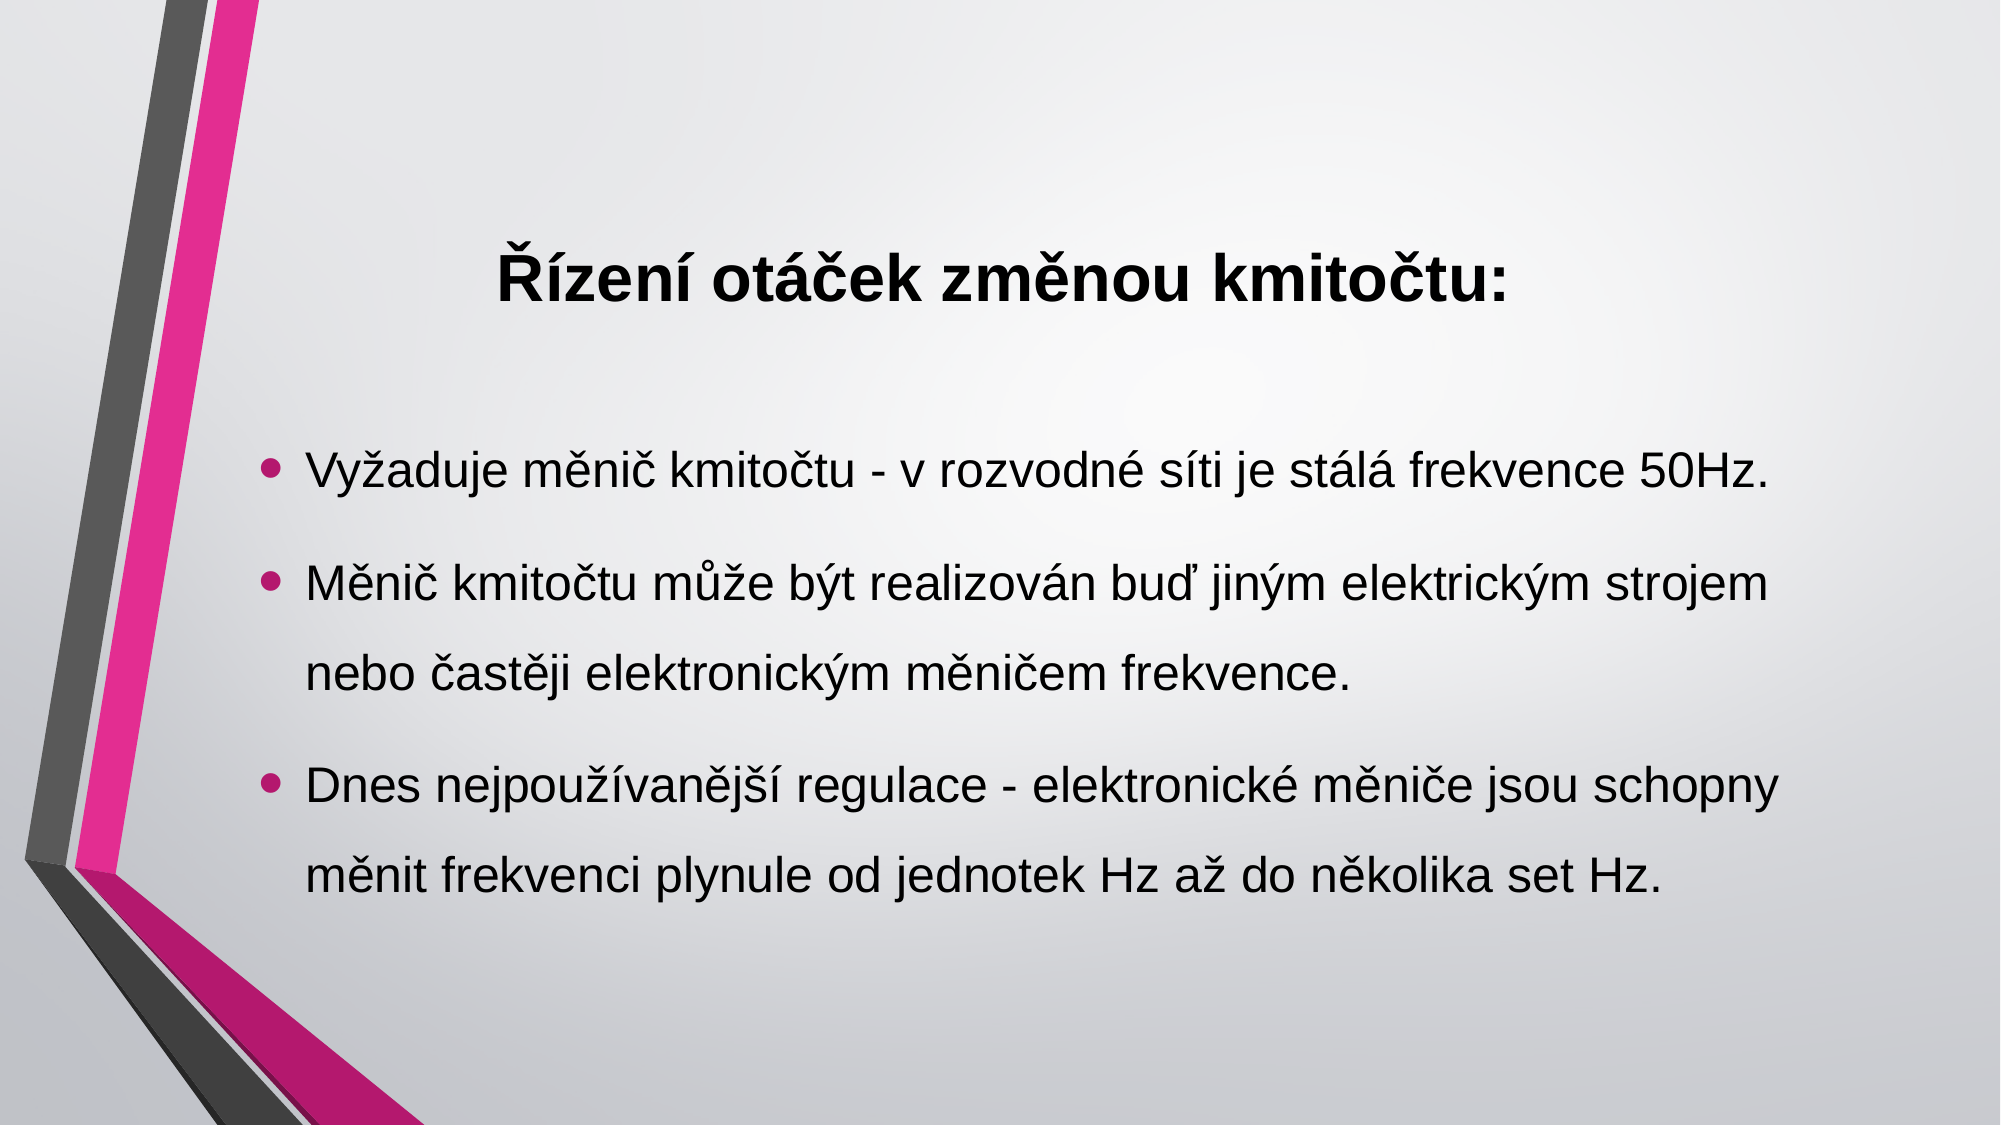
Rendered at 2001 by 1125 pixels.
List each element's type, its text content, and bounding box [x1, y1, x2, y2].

title Řízení otáček změnou kmitočtu: [182, 130, 1827, 419]
list Vyžaduje měnič kmitočtu - v rozvodné síti je stálá frekvence 50Hz. Měnič kmitočtu může být realizován buď jiným elektrickým strojem nebo častěji elektronickým měničem frekvence. Dnes nejpoužívanější regulace - elektronické měniče jsou schopny měnit frekvenci plynule od jednotek Hz až do několika set Hz. [243, 399, 1887, 1046]
